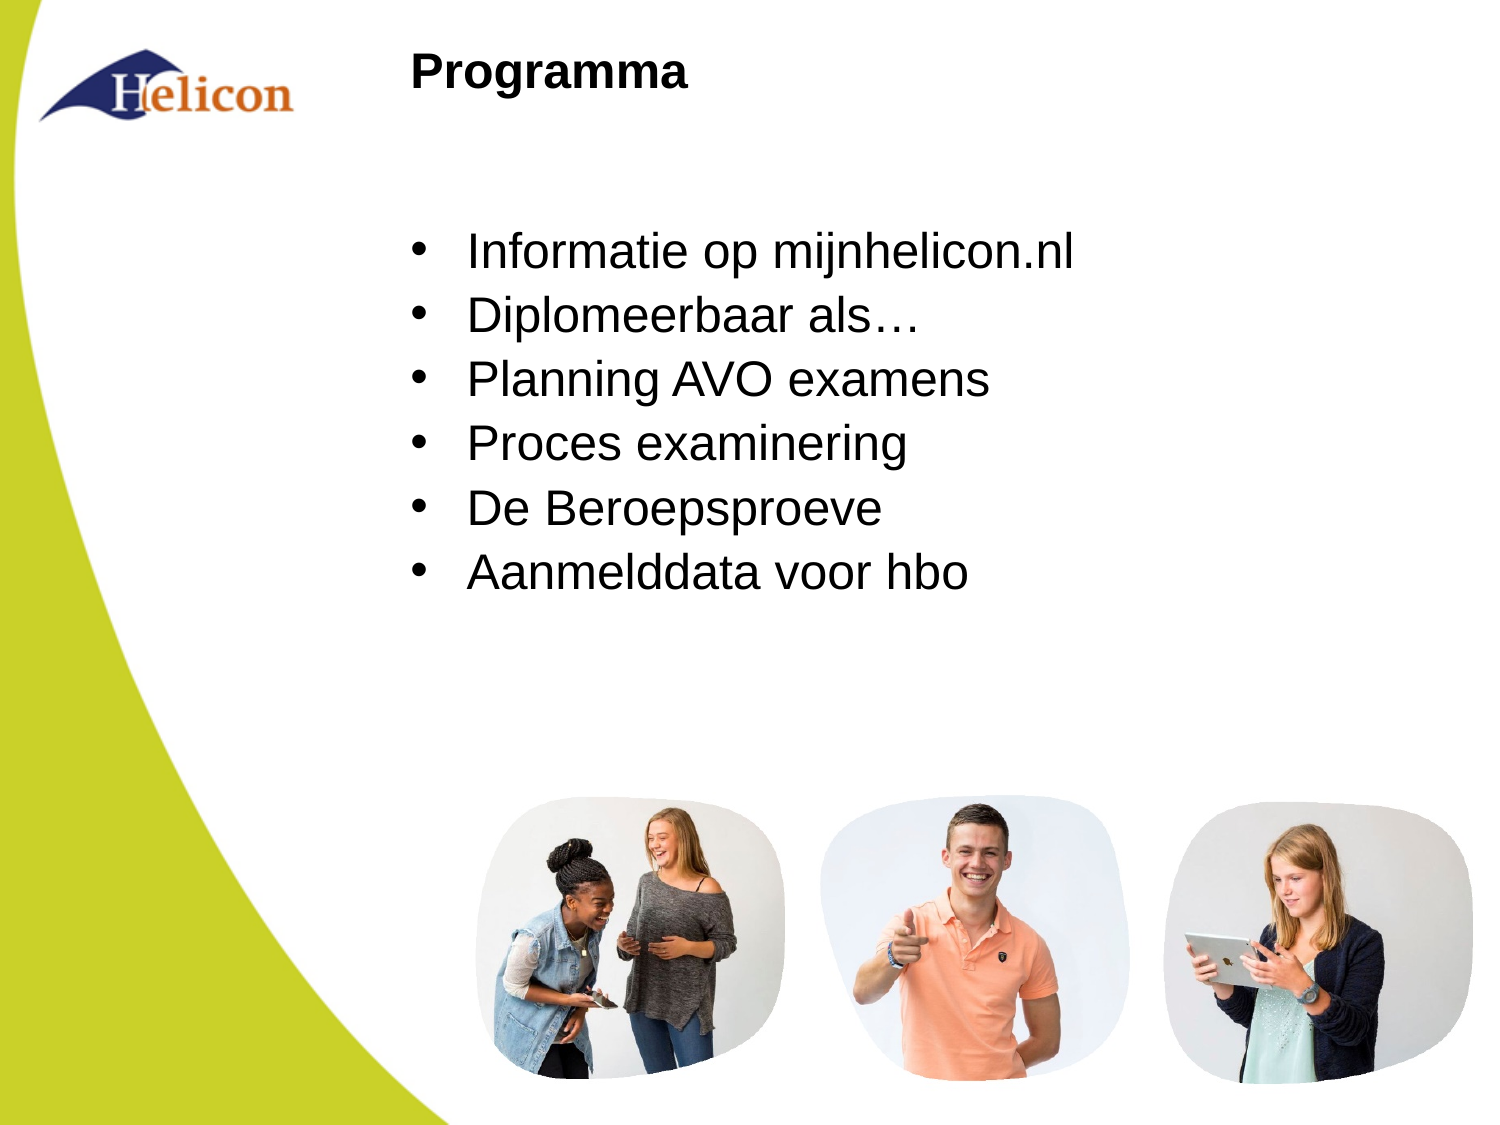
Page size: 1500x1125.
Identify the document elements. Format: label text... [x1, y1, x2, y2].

picture [0, 0, 1500, 1125]
text_box Programma Informatie op mijnhelicon.nl Diplomeerbaar als… Planning AVO examens Proces examinering De Beroepsproeve Aanmelddata voor hbo [395, 30, 1500, 736]
